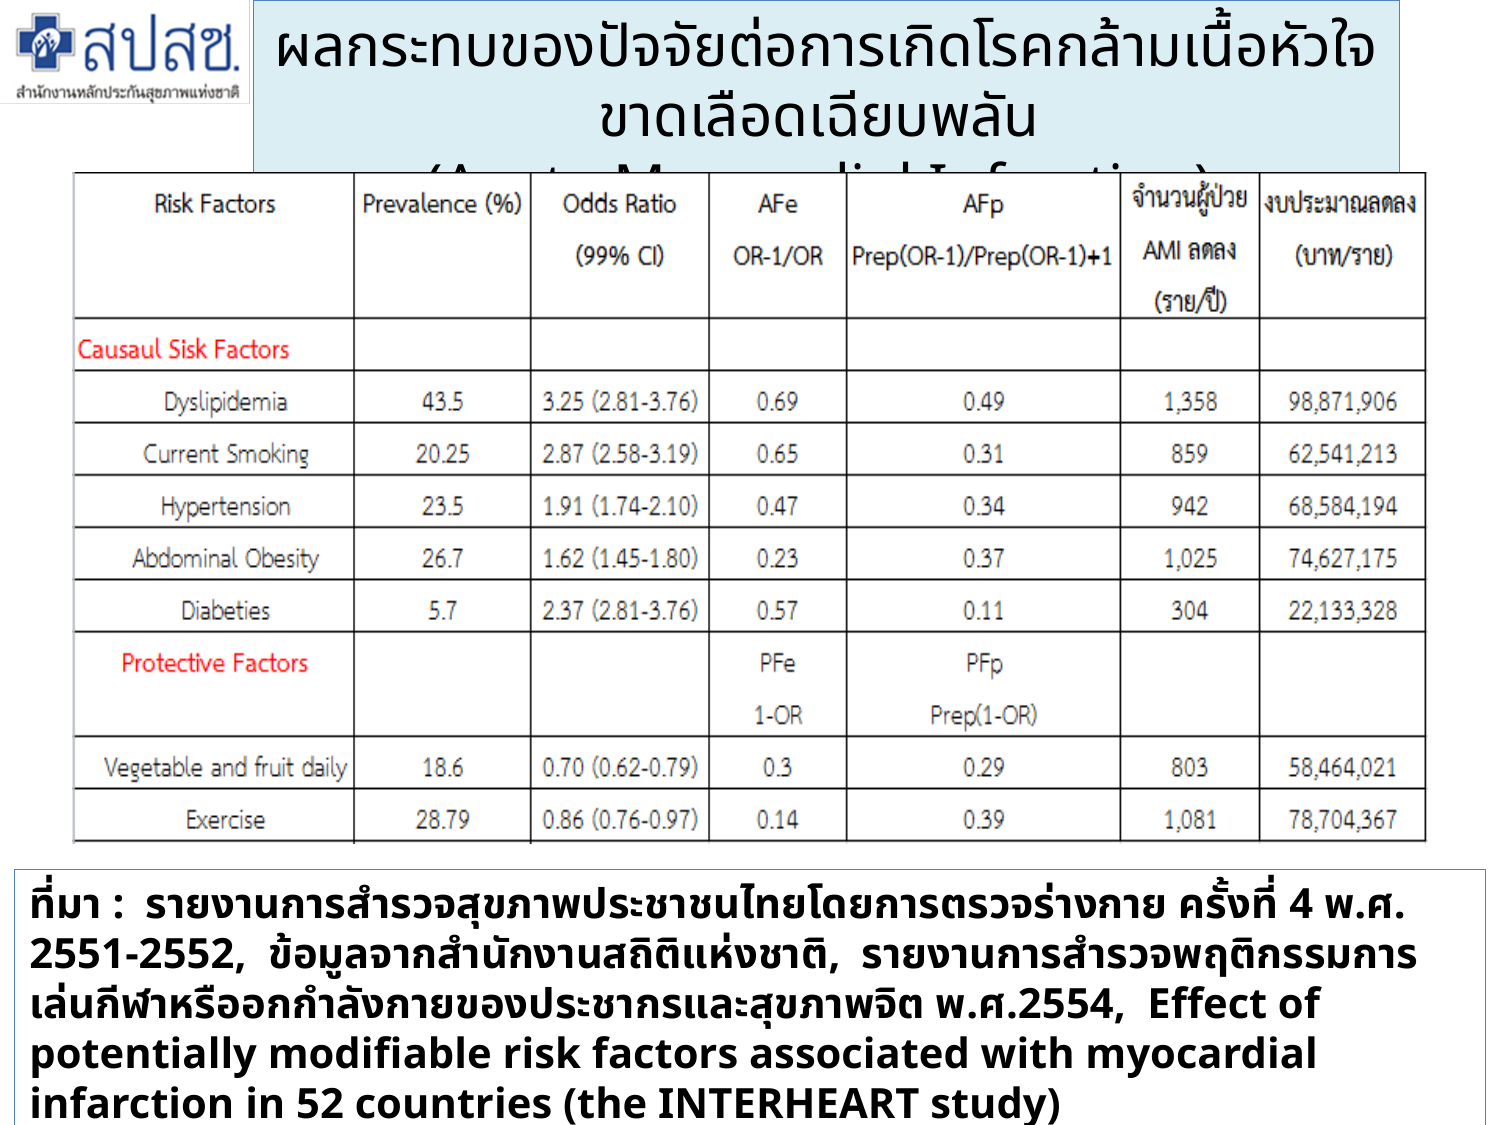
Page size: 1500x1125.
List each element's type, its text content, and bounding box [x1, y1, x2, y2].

text_box ผลกระทบของปัจจัยต่อการเกิดโรคกล้ามเนื้อหัวใจขาดเลือดเฉียบพลัน (Acute Myocardial Infarction) [253, 0, 1400, 171]
picture [72, 172, 1428, 844]
picture [0, 0, 1029, 118]
text_box ที่มา : รายงานการสำรวจสุขภาพประชาชนไทยโดยการตรวจร่างกาย ครั้งที่ 4 พ.ศ. 2551-2552, ข้อมูลจากสำนักงานสถิติแห่งชาติ, รายงานการสำรวจพฤติกรรมการเล่นกีฬาหรืออกกำลังกายของประชากรและสุขภาพจิต พ.ศ.2554, Effect of potentially modifiable risk factors associated with myocardial infarction in 52 countries (the INTERHEART study) [14, 869, 1486, 1125]
